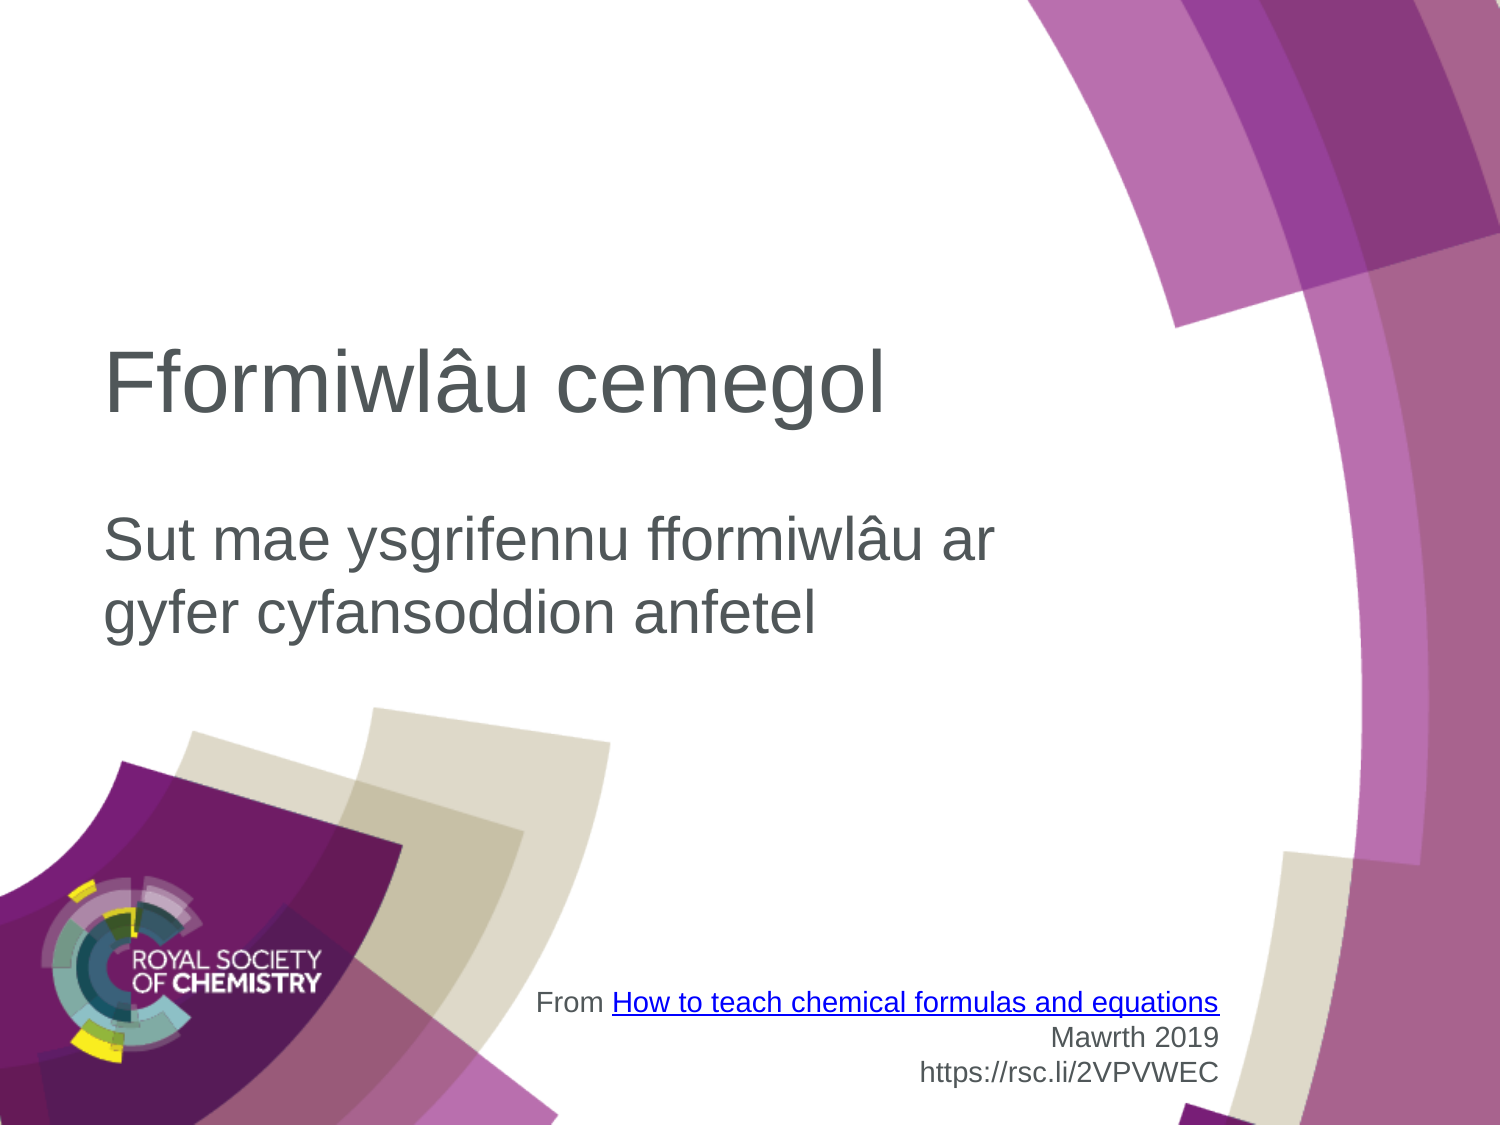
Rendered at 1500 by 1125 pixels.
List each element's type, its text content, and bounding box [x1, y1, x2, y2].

title Fformiwlâu cemegol [88, 256, 1140, 498]
picture [0, 0, 1500, 1125]
text_box From How to teach chemical formulas and equations Mawrth 2019 https://rsc.li/2VPVWEC [454, 975, 1235, 1096]
subtitle Sut mae ysgrifennu fformiwlâu ar gyfer cyfansoddion anfetel [88, 491, 1139, 655]
